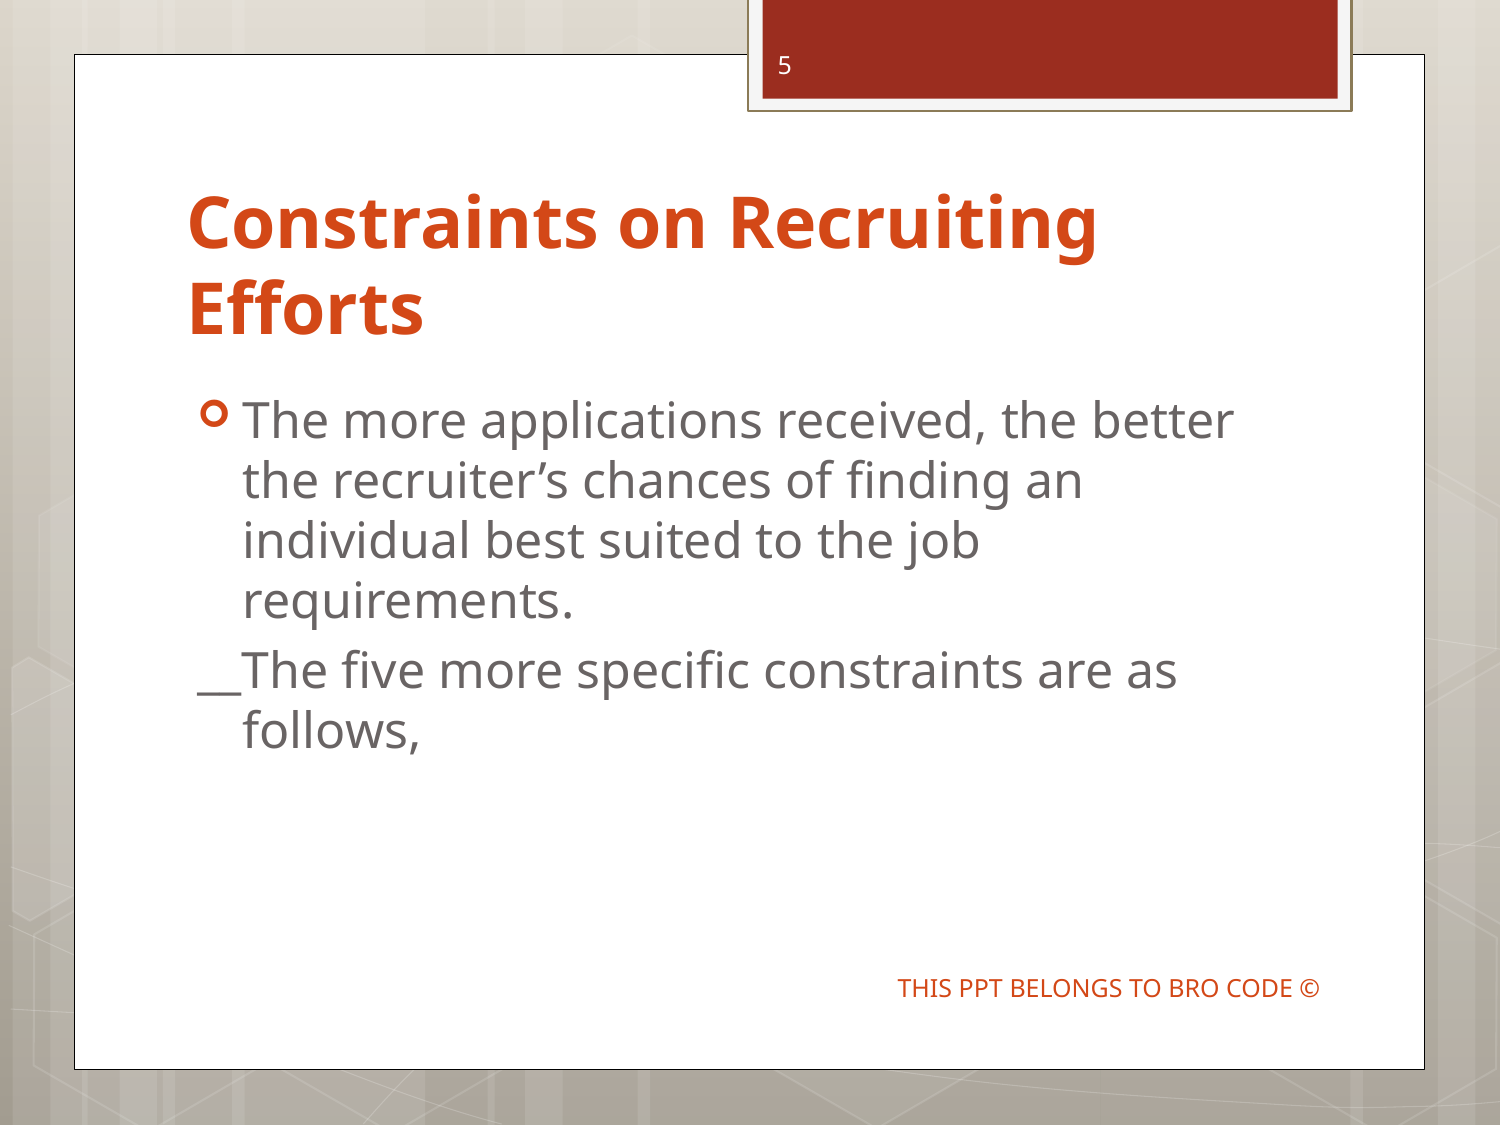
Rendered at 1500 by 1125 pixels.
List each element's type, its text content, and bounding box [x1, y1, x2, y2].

slide_number 5 [762, 36, 982, 97]
footer THIS PPT BELONGS TO BRO CODE © [761, 960, 1336, 1020]
list The more applications received, the better the recruiter’s chances of finding an individual best suited to the job requirements. __The five more specific constraints are as follows, [171, 381, 1283, 957]
title Constraints on Recruiting Efforts [171, 168, 1324, 357]
